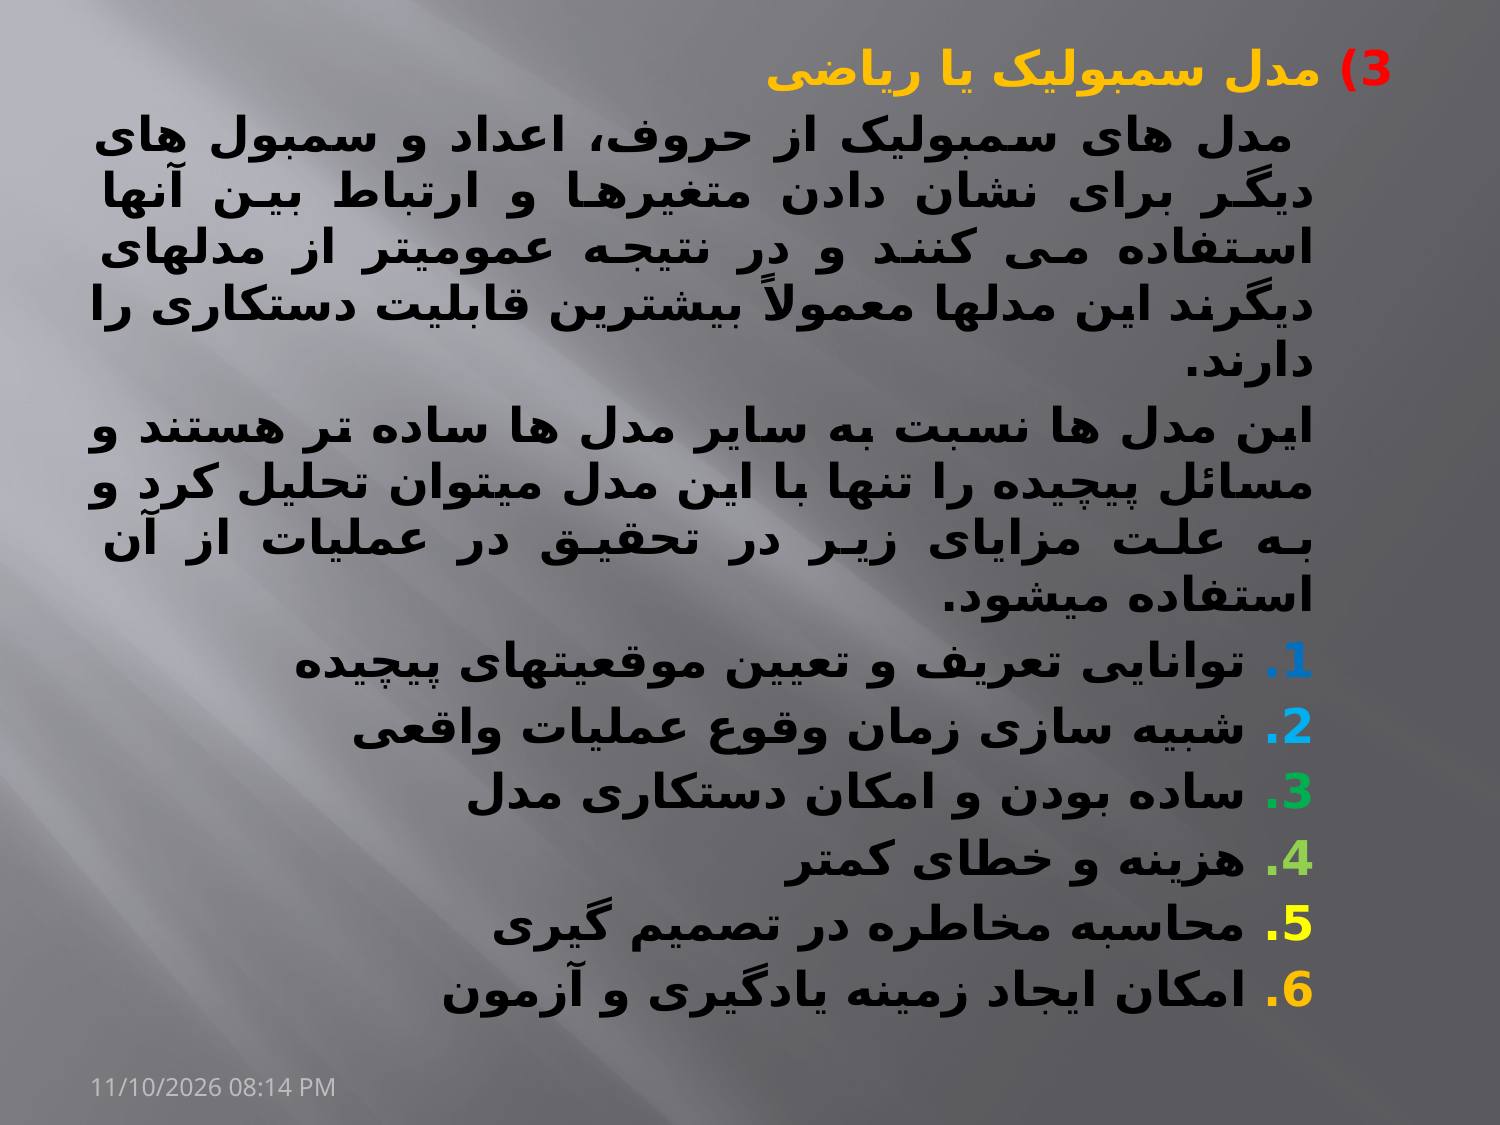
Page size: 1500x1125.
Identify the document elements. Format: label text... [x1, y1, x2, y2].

list 3) مدل سمبولیک یا ریاضی مدل های سمبولیک از حروف، اعداد و سمبول های دیگر برای نشان دادن متغیرها و ارتباط بین آنها استفاده می کنند و در نتیجه عمومی­تر از مدل­های دیگرند این مدل­ها معمولاً بیشترین قابلیت دستکاری را دارند. این مدل ها نسبت به سایر مدل ها ساده تر هستند و مسائل پیچیده را تنها با این مدل می­توان تحلیل کرد و به علت مزایای زیر در تحقیق در عملیات از آن استفاده می­شود. 1. توانایی تعریف و تعیین موقعیت­های پیچیده 2. شبیه سازی زمان وقوع عملیات واقعی 3. ساده بودن و امکان دستکاری مدل 4. هزینه و خطای کمتر 5. محاسبه مخاطره در تصمیم گیری 6. امکان ایجاد زمینه یادگیری و آزمون [75, 30, 1425, 1035]
slide_number 20/مارس/1 [75, 1052, 425, 1113]
